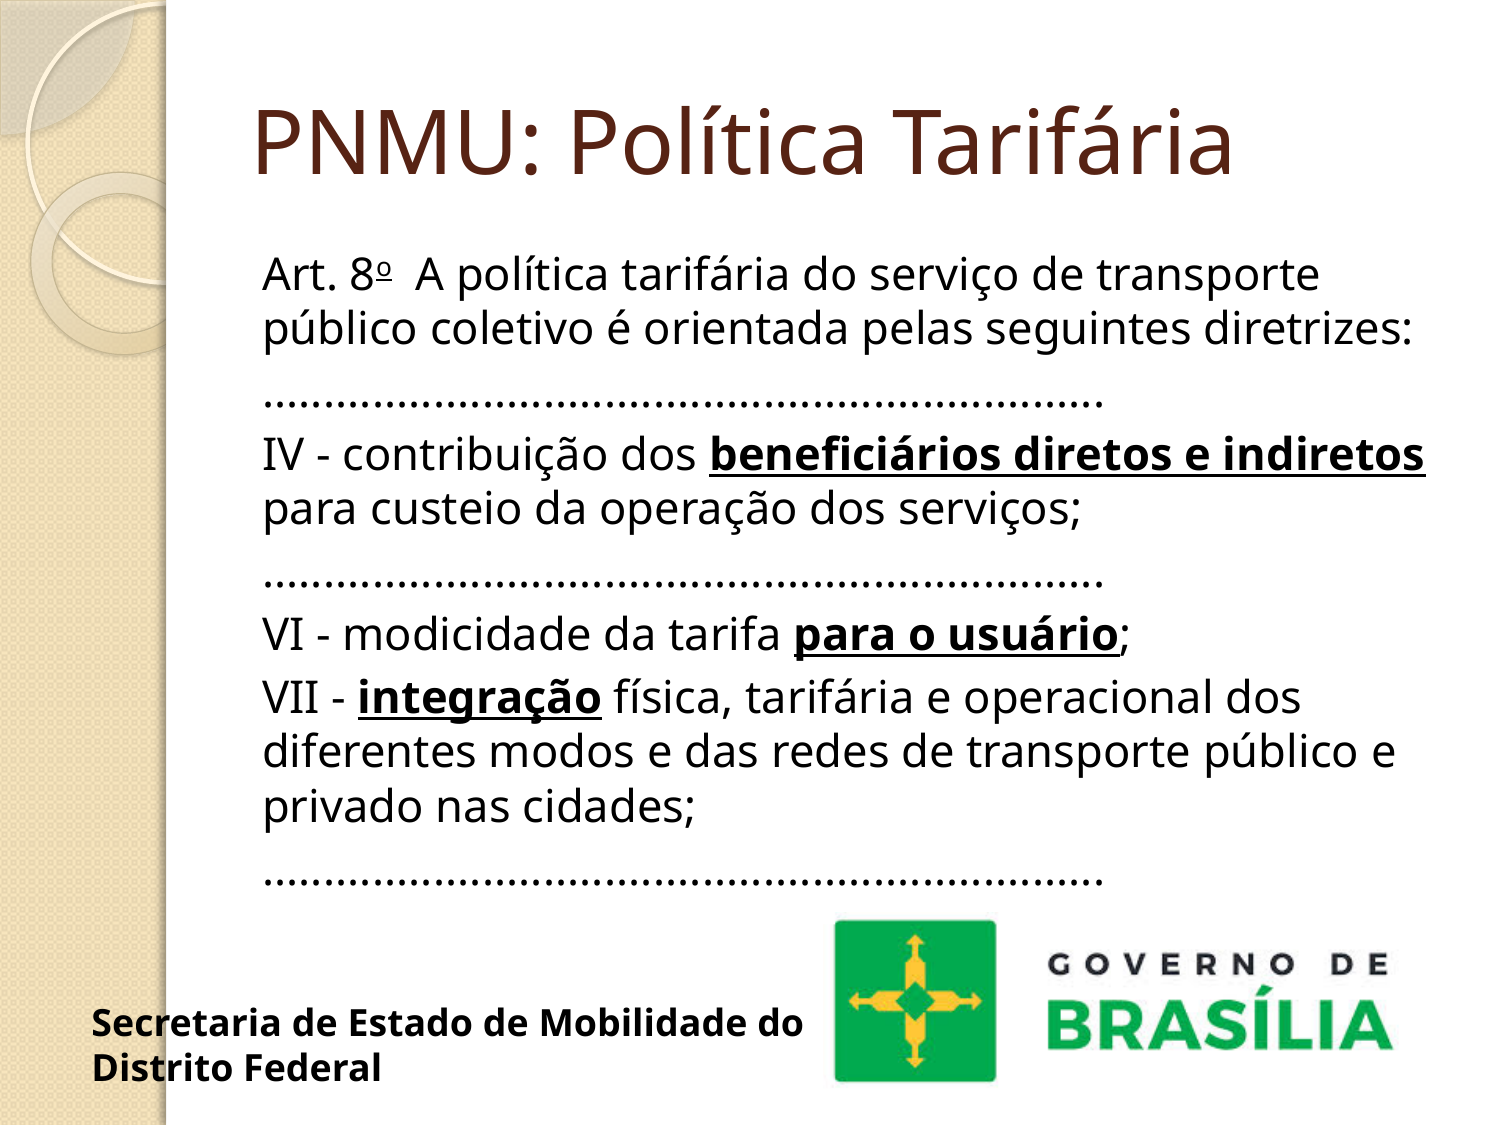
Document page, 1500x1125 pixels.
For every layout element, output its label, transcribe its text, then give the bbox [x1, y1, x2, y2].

title PNMU: Política Tarifária [235, 45, 1466, 233]
picture [823, 953, 1424, 1118]
list Art. 8o A política tarifária do serviço de transporte público coletivo é orientada pelas seguintes diretrizes: ..................................................................... IV - contribuição dos beneficiários diretos e indiretos para custeio da operação dos serviços; ..................................................................... VI - modicidade da tarifa para o usuário; VII - integração física, tarifária e operacional dos diferentes modos e das redes de transporte público e privado nas cidades; ..................................................................... [235, 237, 1466, 953]
